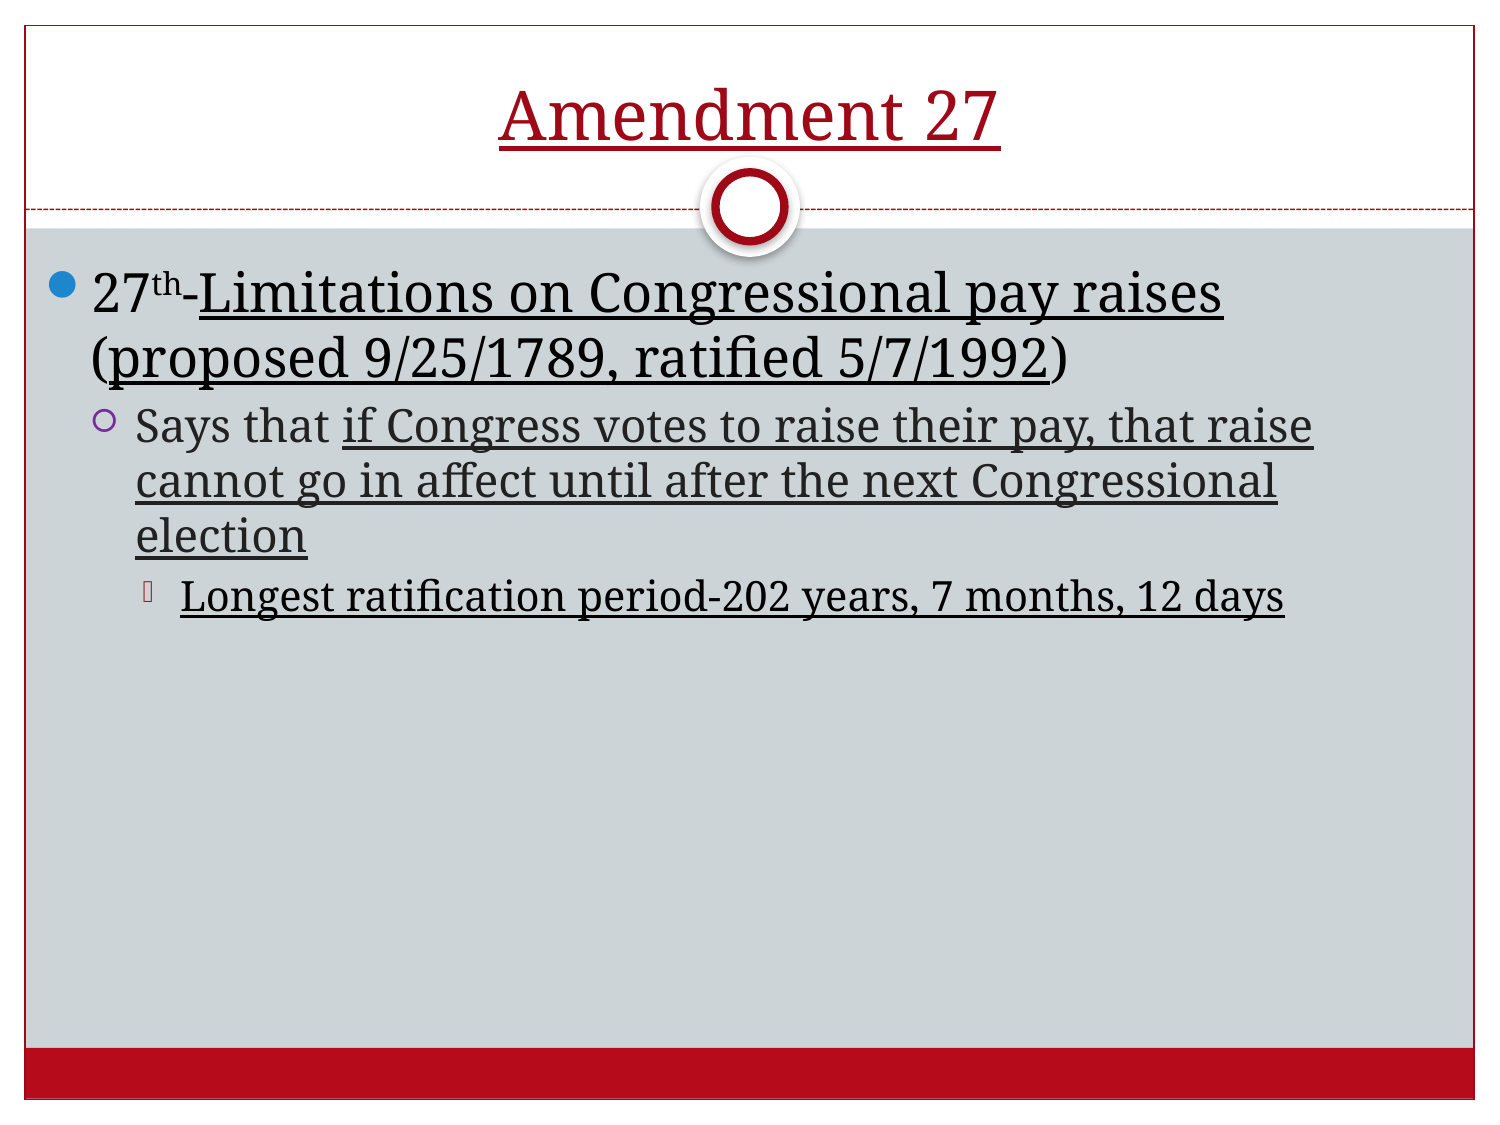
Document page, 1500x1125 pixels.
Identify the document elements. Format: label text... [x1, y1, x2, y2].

list 27th-Limitations on Congressional pay raises (proposed 9/25/1789, ratified 5/7/1992) Says that if Congress votes to raise their pay, that raise cannot go in affect until after the next Congressional election Longest ratification period-202 years, 7 months, 12 days [30, 250, 1445, 1001]
title Amendment 27 [49, 37, 1450, 162]
